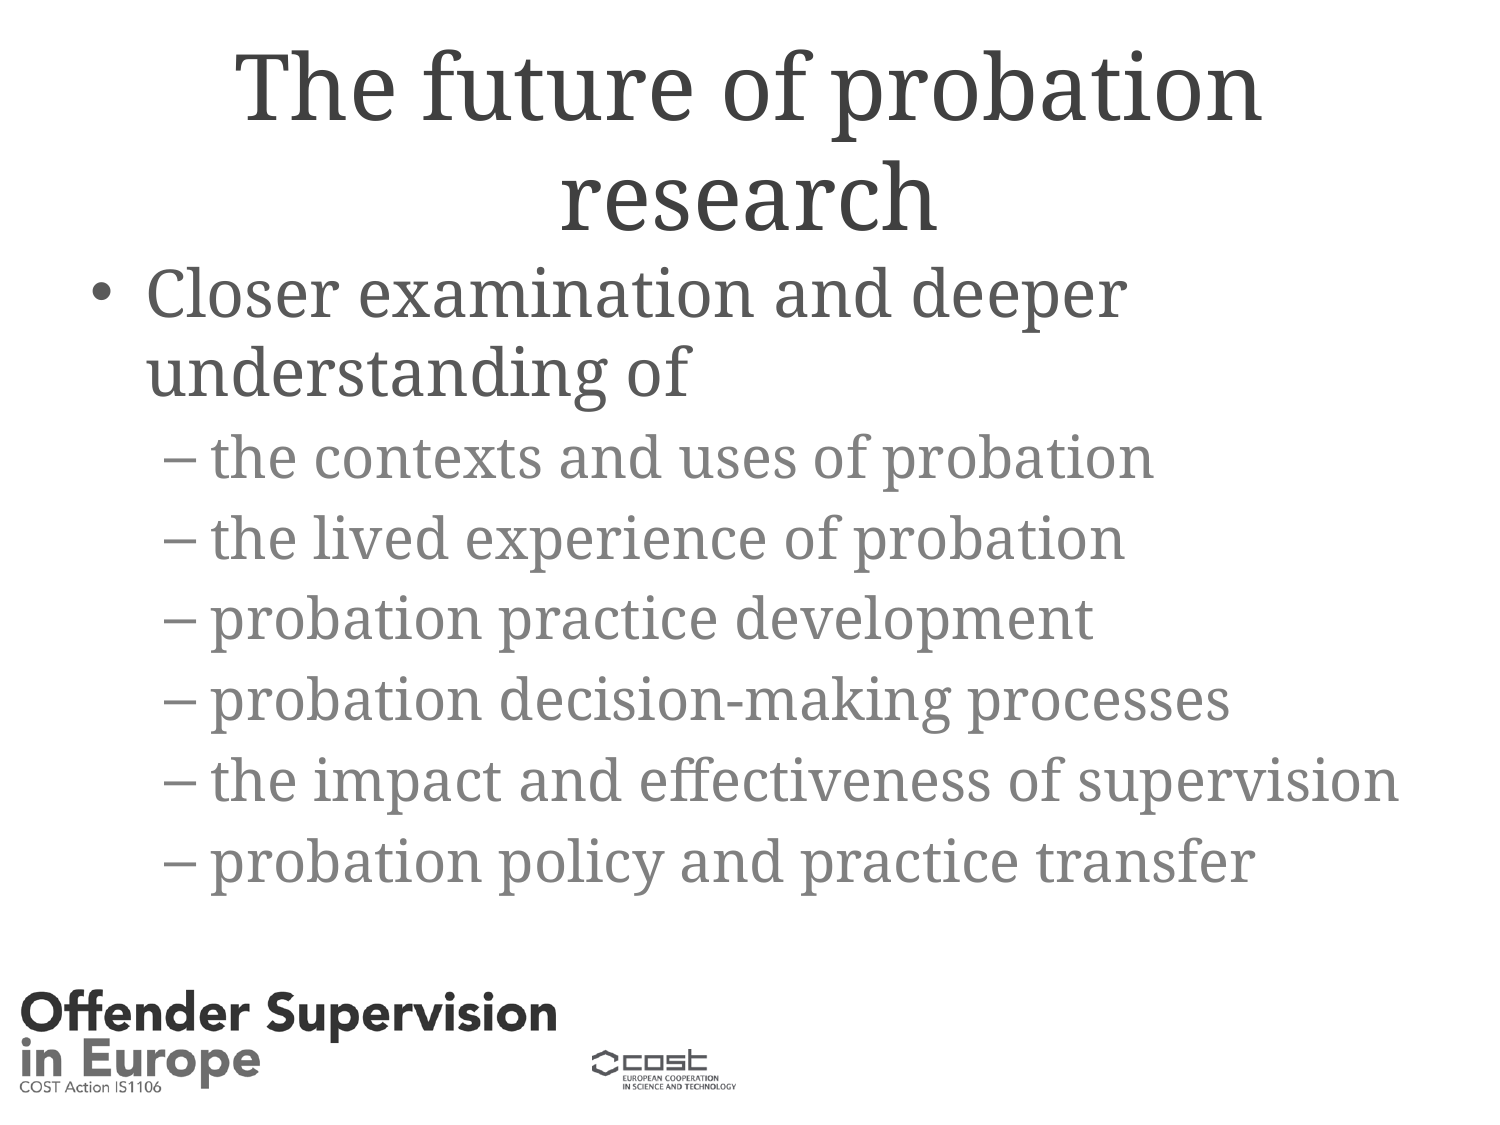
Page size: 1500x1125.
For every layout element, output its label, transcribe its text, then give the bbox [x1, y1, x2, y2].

picture [17, 975, 741, 1104]
list Closer examination and deeper understanding of the contexts and uses of probation the lived experience of probation probation practice development probation decision-making processes the impact and effectiveness of supervision probation policy and practice transfer [75, 243, 1425, 965]
title The future of probation research [75, 45, 1425, 233]
